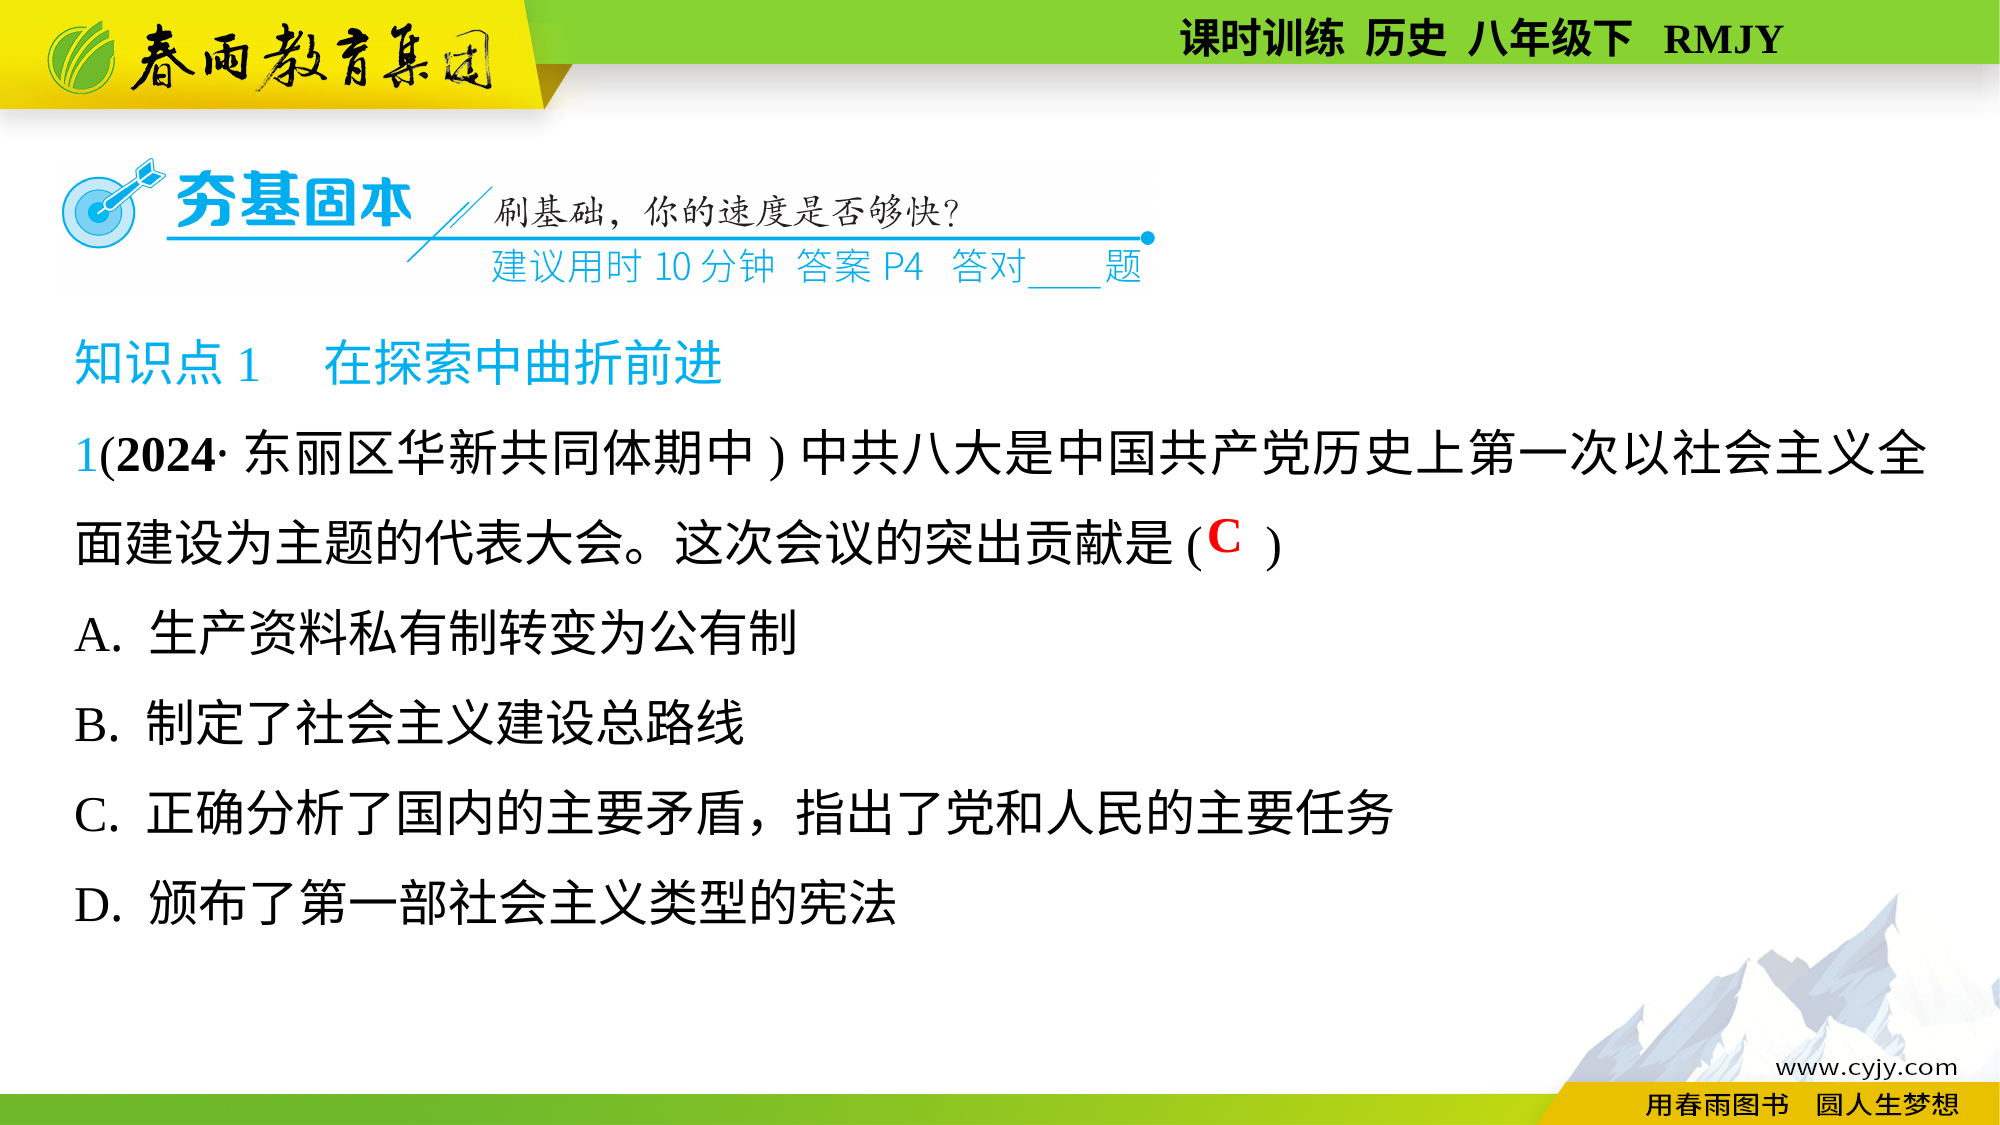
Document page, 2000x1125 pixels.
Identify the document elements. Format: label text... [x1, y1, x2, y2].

list 知识点1 在探索中曲折前进 1(2024·东丽区华新共同体期中)中共八大是中国共产党历史上第一次以社会主义全面建设为主题的代表大会。这次会议的突出贡献是( ) A. 生产资料私有制转变为公有制 B. 制定了社会主义建设总路线 C. 正确分析了国内的主要矛盾，指出了党和人民的主要任务 D. 颁布了第一部社会主义类型的宪法 [59, 293, 1944, 945]
text_box C [1192, 495, 1258, 571]
picture [0, 0, 2000, 1125]
